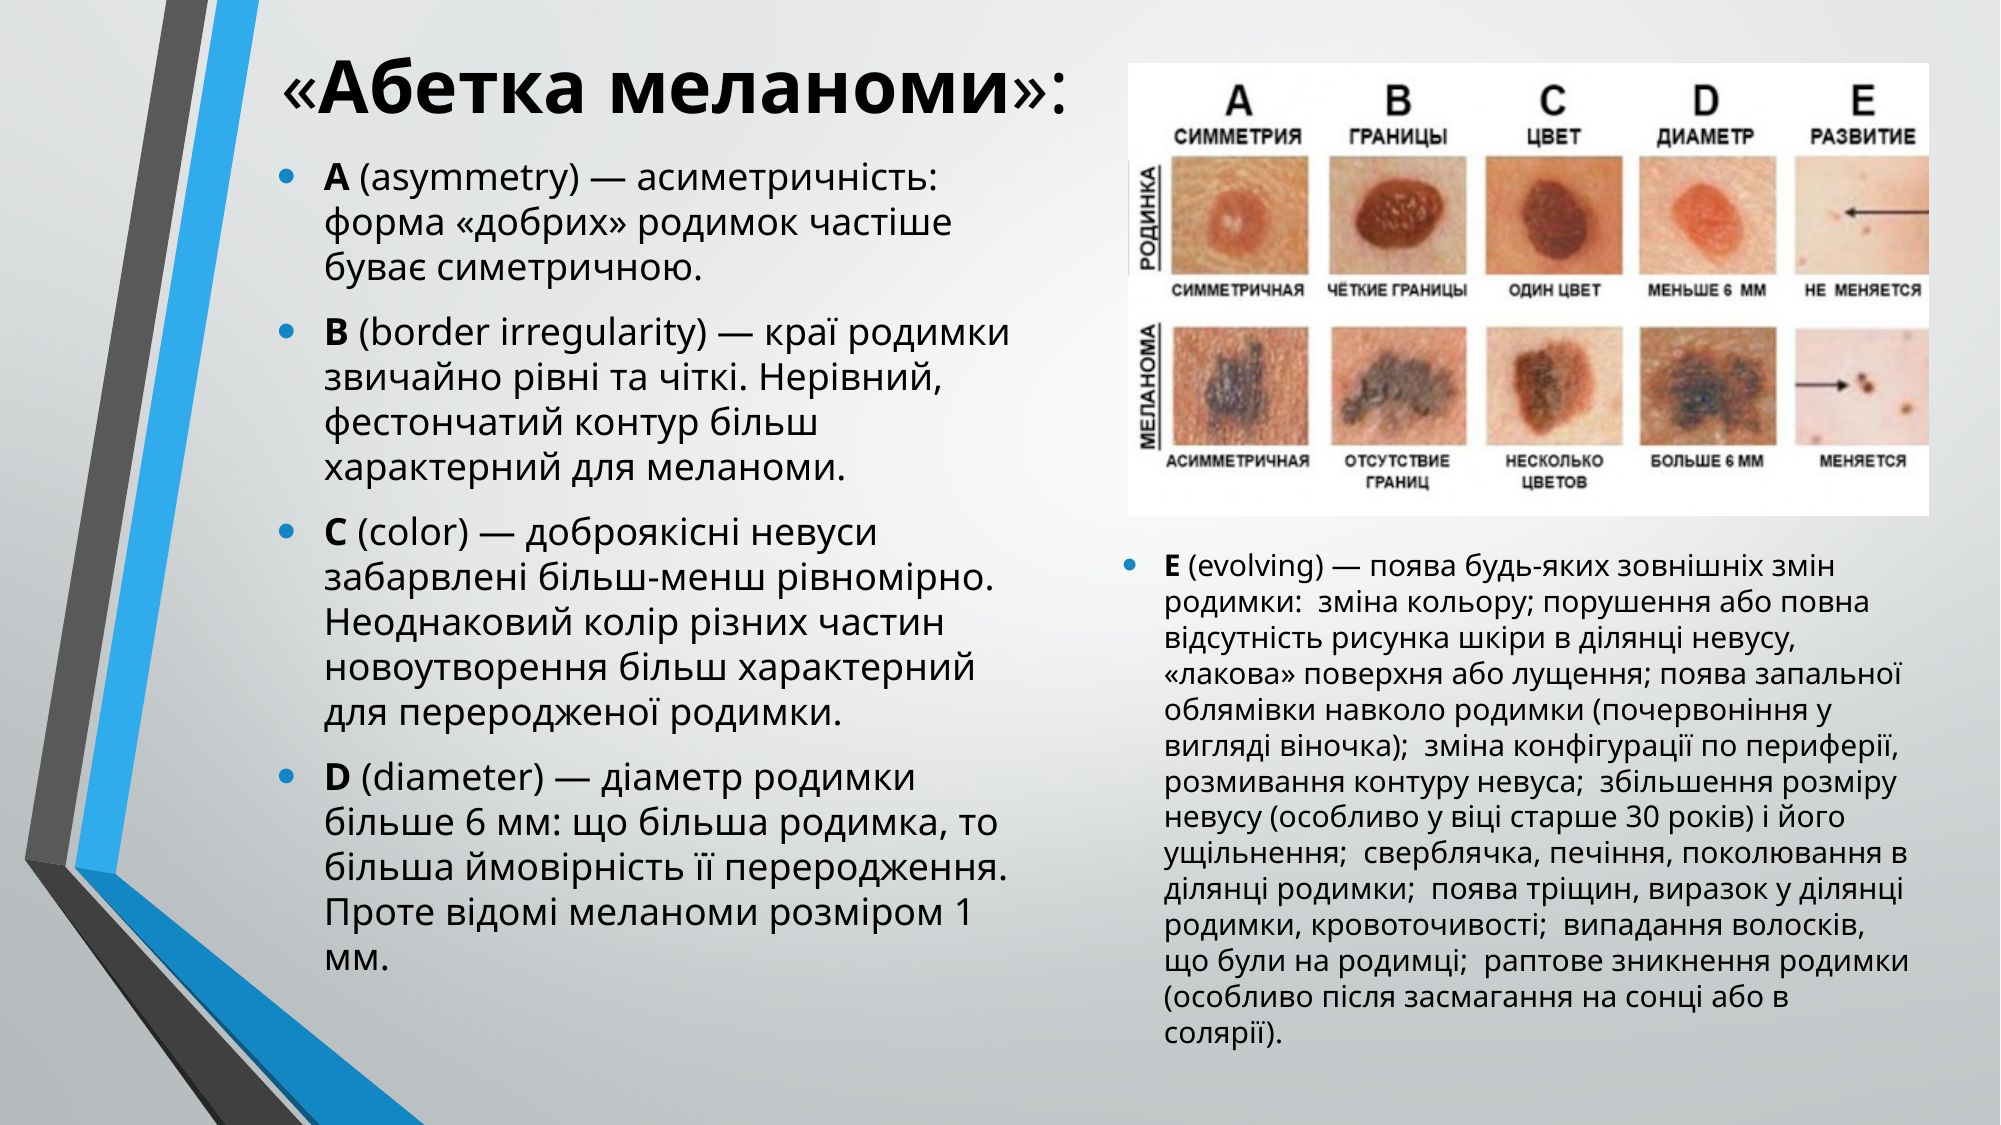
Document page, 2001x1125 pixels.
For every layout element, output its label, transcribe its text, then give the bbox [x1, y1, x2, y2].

picture [1128, 63, 1929, 516]
list A (asymmetry) — асиметричність: форма «добрих» родимок частіше буває симетричною. B (border irregularity) — краї родимки звичайно рівні та чіткі. Нерівний, фестончатий контур більш характерний для меланоми. C (color) — доброякісні невуси забарвлені більш-менш рівномірно. Неоднаковий колір різних частин новоутворення більш характерний для переродженої родимки. D (diameter) — діаметр родимки більше 6 мм: що більша родимка, то більша ймовірність її переродження. Проте відомі меланоми розміром 1 мм. [261, 145, 1047, 1074]
list E (evolving) — поява будь-яких зовнішніх змін родимки: зміна кольору; порушення або повна відсутність рисунка шкіри в ділянці невусу, «лакова» поверхня або лущення; поява запальної облямівки навколо родимки (почервоніння у вигляді віночка); зміна конфігурації по периферії, розмивання контуру невуса; збільшення розміру невусу (особливо у віці старше 30 років) і його ущільнення; сверблячка, печіння, поколювання в ділянці родимки; поява тріщин, виразок у ділянці родимки, кровоточивості; випадання волосків, що були на родимці; раптове зникнення родимки (особливо після засмагання на сонці або в солярії). [1107, 538, 1929, 1074]
title «Абетка меланоми»: [243, 23, 1107, 146]
